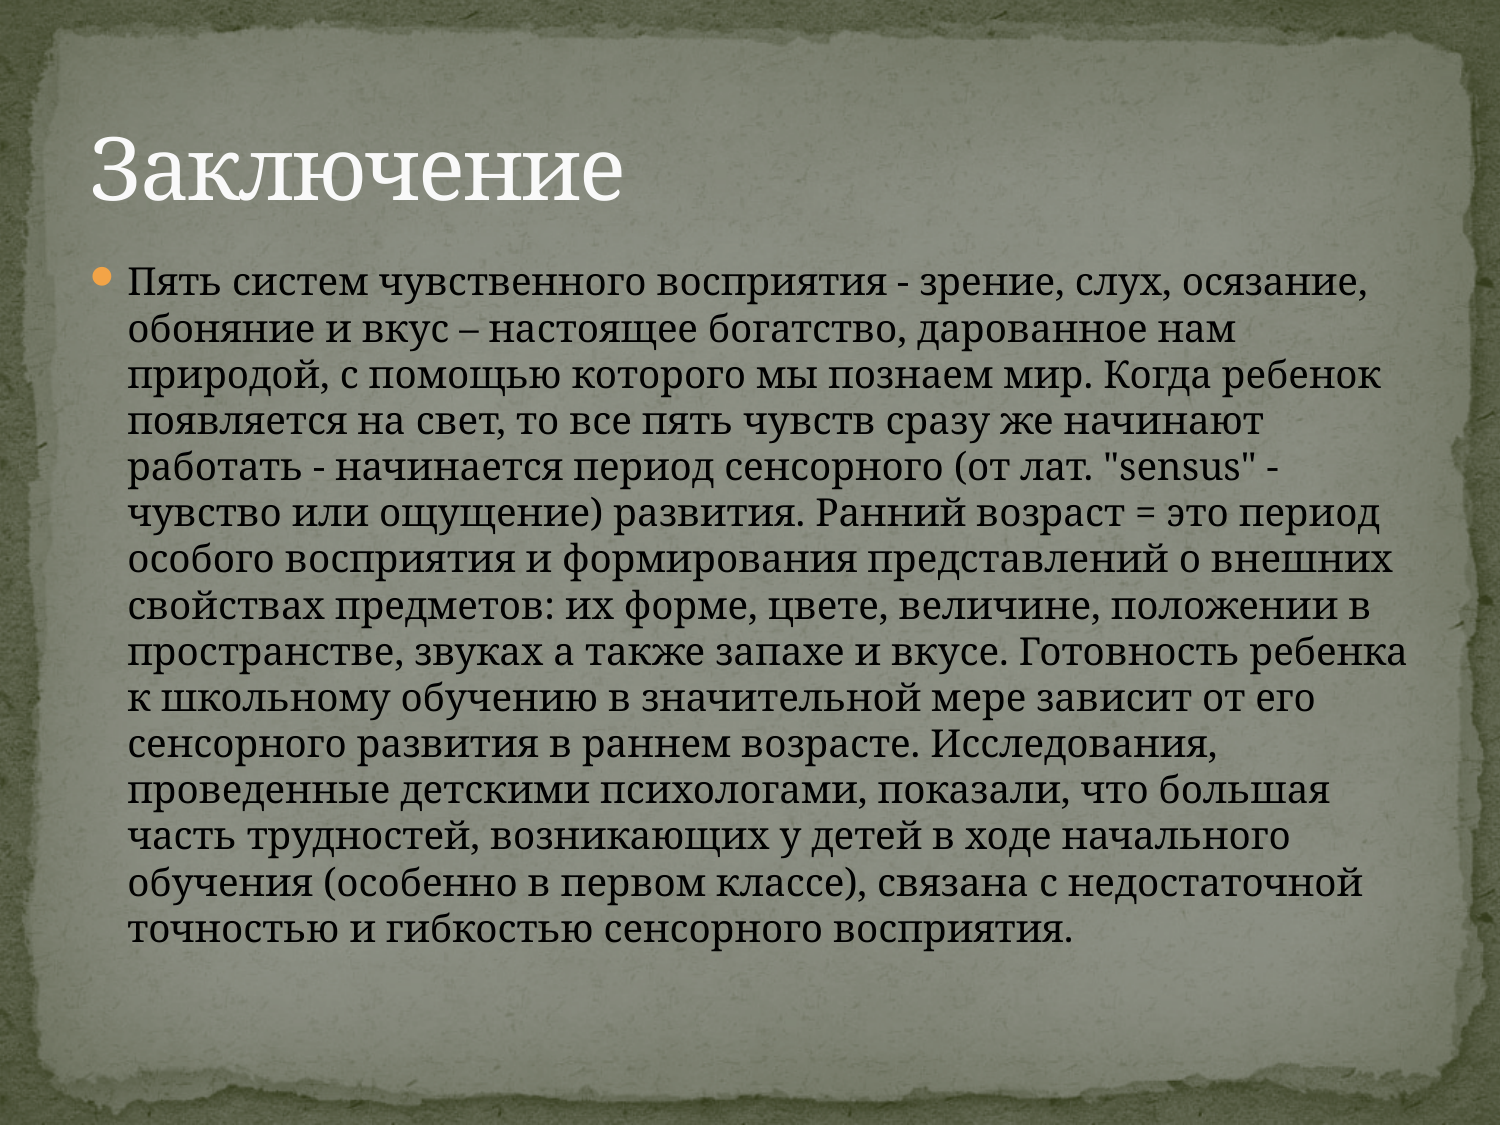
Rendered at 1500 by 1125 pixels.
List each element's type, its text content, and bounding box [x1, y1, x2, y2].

title Заключение [74, 24, 1425, 225]
list Пять систем чувственного восприятия - зрение, слух, осязание, обоняние и вкус – настоящее богатство, дарованное нам природой, с помощью которого мы познаем мир. Когда ребенок появляется на свет, то все пять чувств сразу же начинают работать - начинается период сенсорного (от лат. "sensus" - чувство или ощущение) развития. Ранний возраст = это период особого восприятия и формирования представлений о внешних свойствах предметов: их форме, цвете, величине, положении в пространстве, звуках а также запахе и вкусе. Готовность ребенка к школьному обучению в значительной мере зависит от его сенсорного развития в раннем возрасте. Исследования, проведенные детскими психологами, показали, что большая часть трудностей, возникающих у детей в ходе начального обучения (особенно в первом классе), связана с недостаточной точностью и гибкостью сенсорного восприятия. [75, 249, 1425, 1000]
